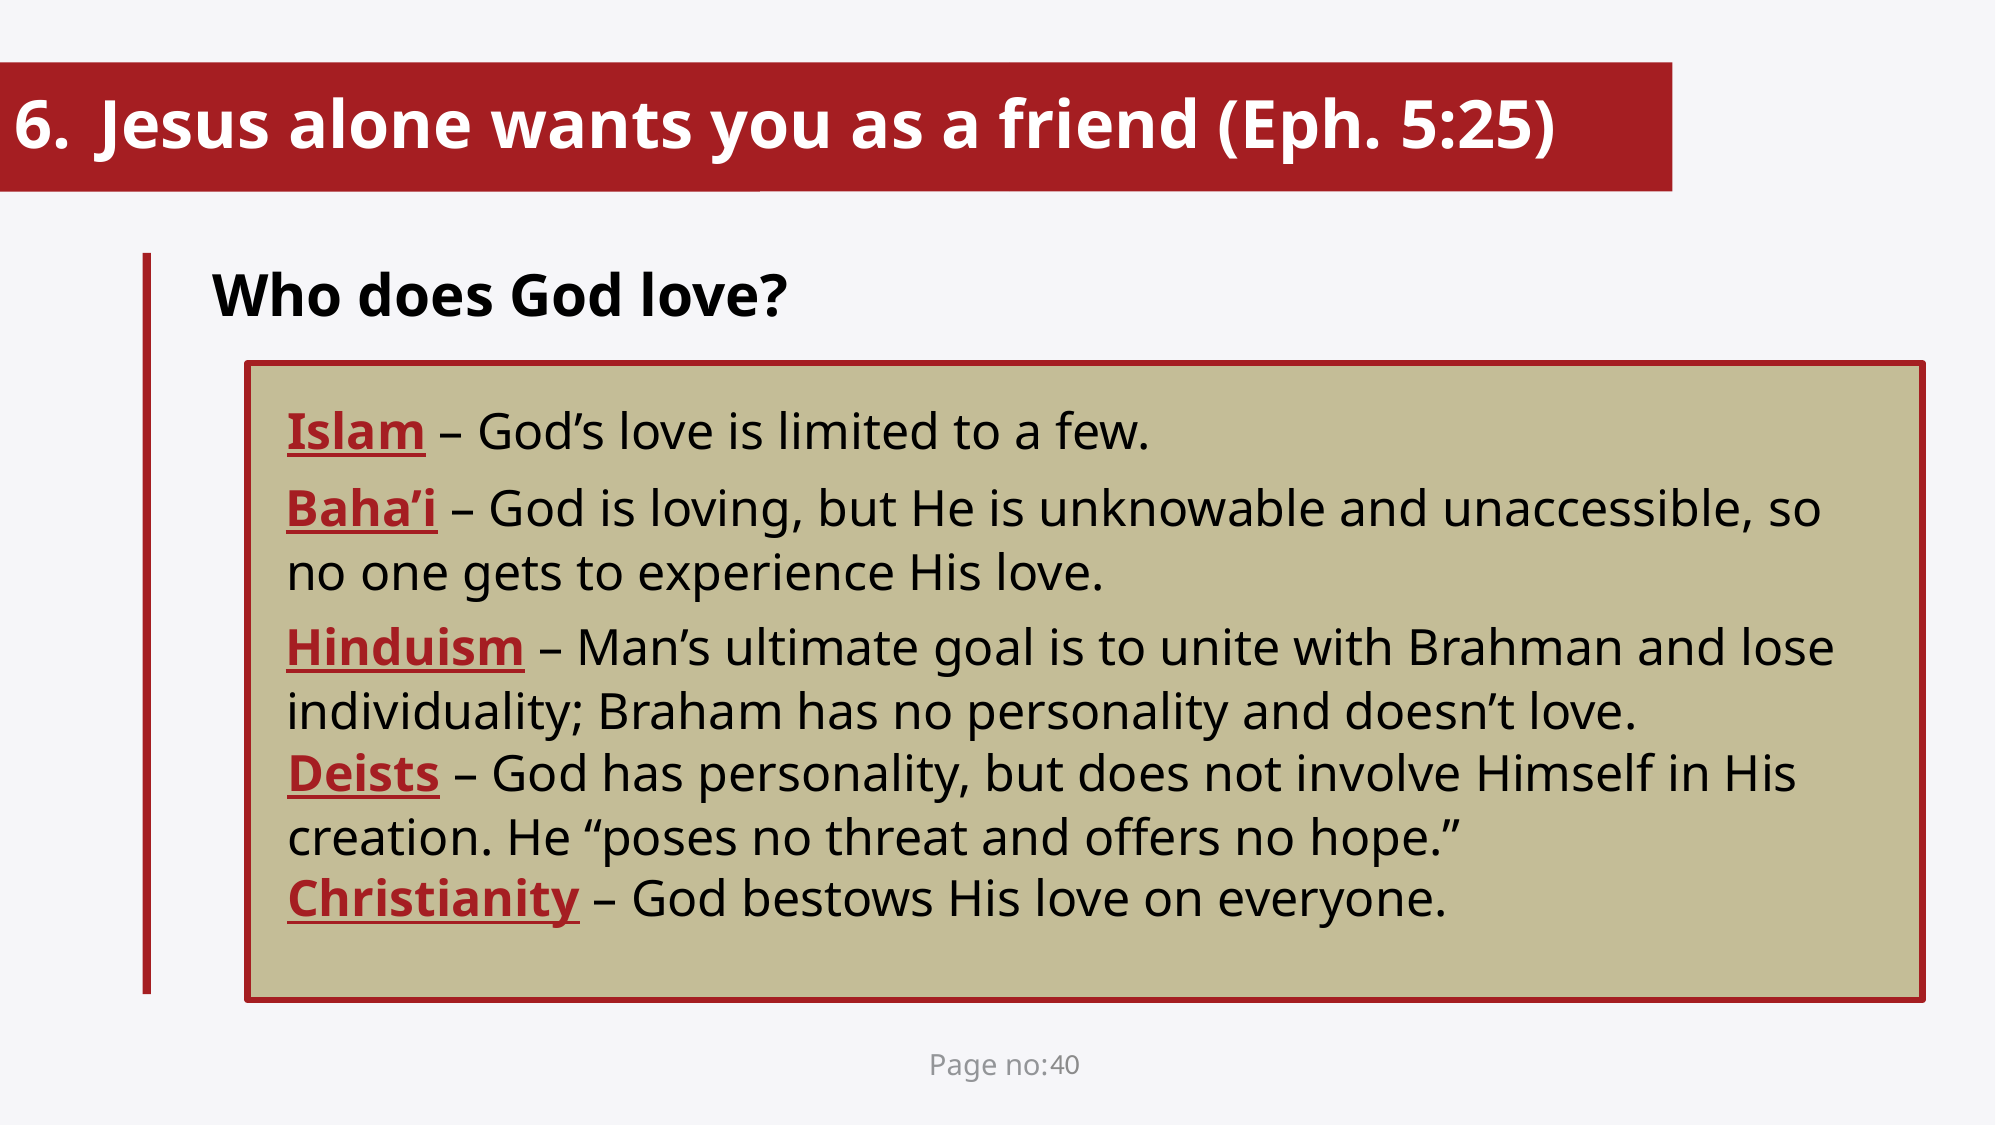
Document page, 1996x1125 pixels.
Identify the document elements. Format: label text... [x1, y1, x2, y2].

text_box Deists – God has personality, but does not involve Himself in His creation. He “poses no threat and offers no hope.” [272, 729, 1898, 855]
text_box Who does God love? [197, 250, 1510, 336]
text_box Islam – God’s love is limited to a few. [272, 387, 1898, 467]
text_box Hinduism – Man’s ultimate goal is to unite with Brahman and lose individuality; Braham has no personality and doesn’t love. [270, 603, 1896, 747]
text_box Christianity – God bestows His love on everyone. [272, 855, 1898, 935]
text_box Baha’i – God is loving, but He is unknowable and unaccessible, so no one gets to experience His love. [270, 464, 1896, 603]
text_box [245, 361, 1925, 1002]
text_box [0, 62, 1711, 192]
